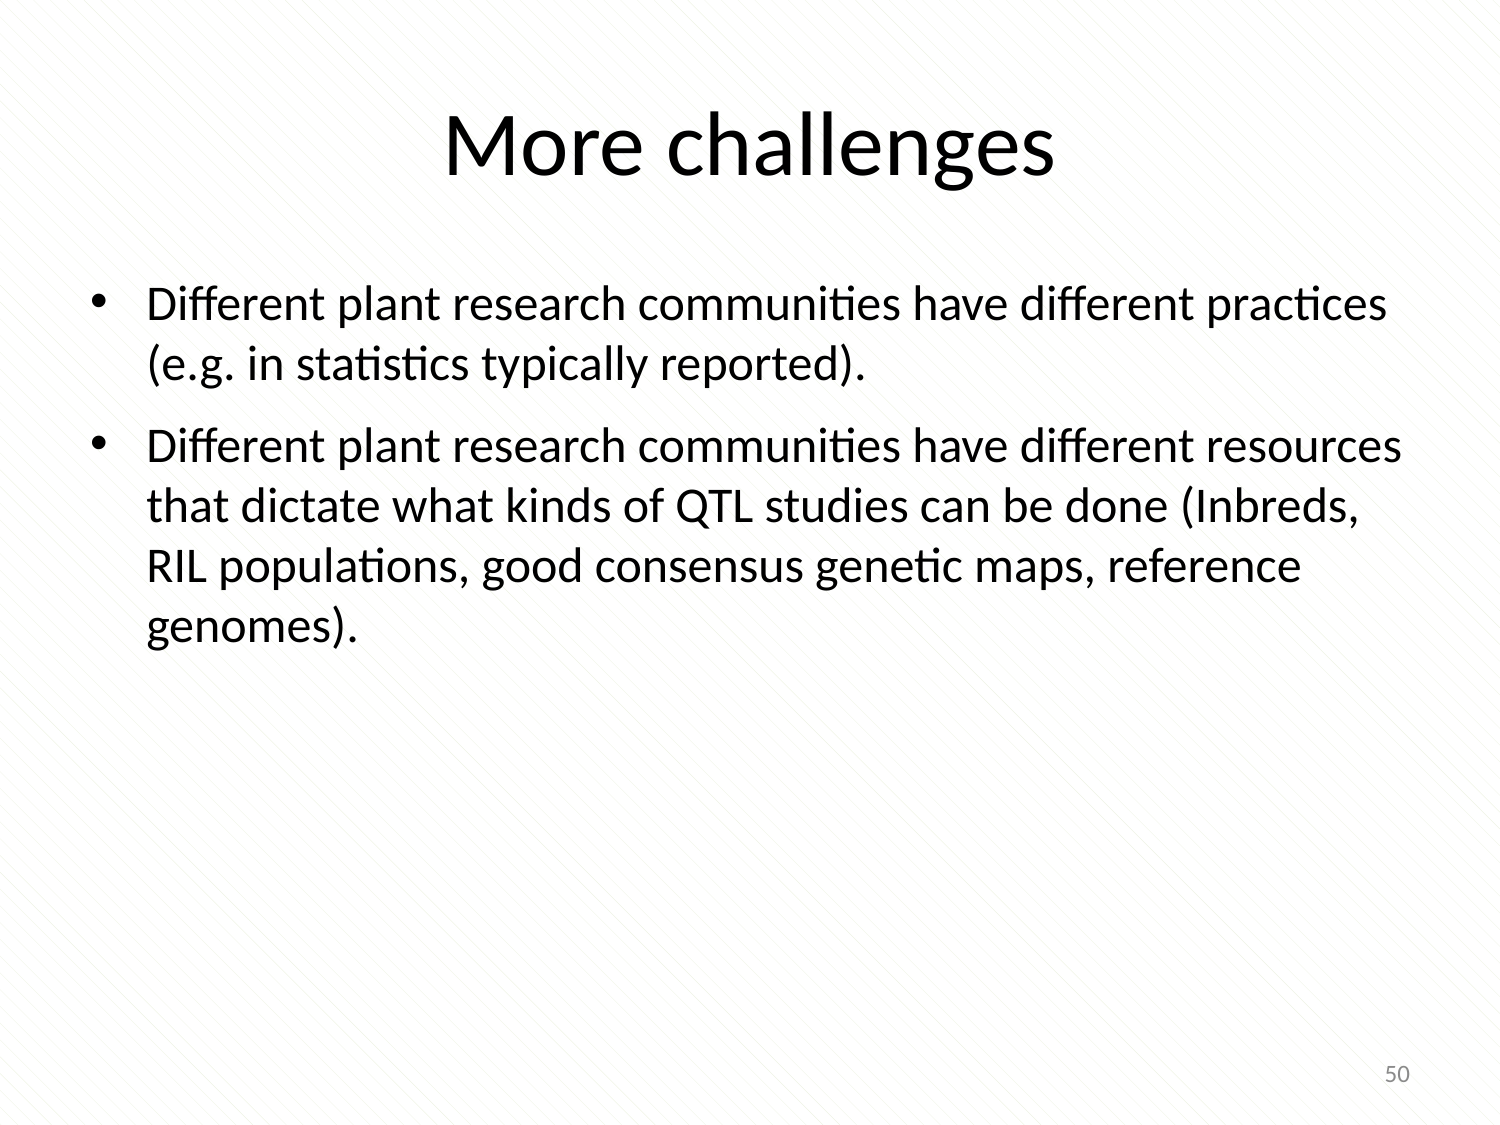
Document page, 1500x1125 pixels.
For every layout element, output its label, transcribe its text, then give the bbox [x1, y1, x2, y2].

slide_number 50 [1074, 1042, 1425, 1103]
list Different plant research communities have different practices (e.g. in statistics typically reported). Different plant research communities have different resources that dictate what kinds of QTL studies can be done (Inbreds, RIL populations, good consensus genetic maps, reference genomes). [75, 262, 1425, 1005]
title More challenges [75, 45, 1425, 233]
